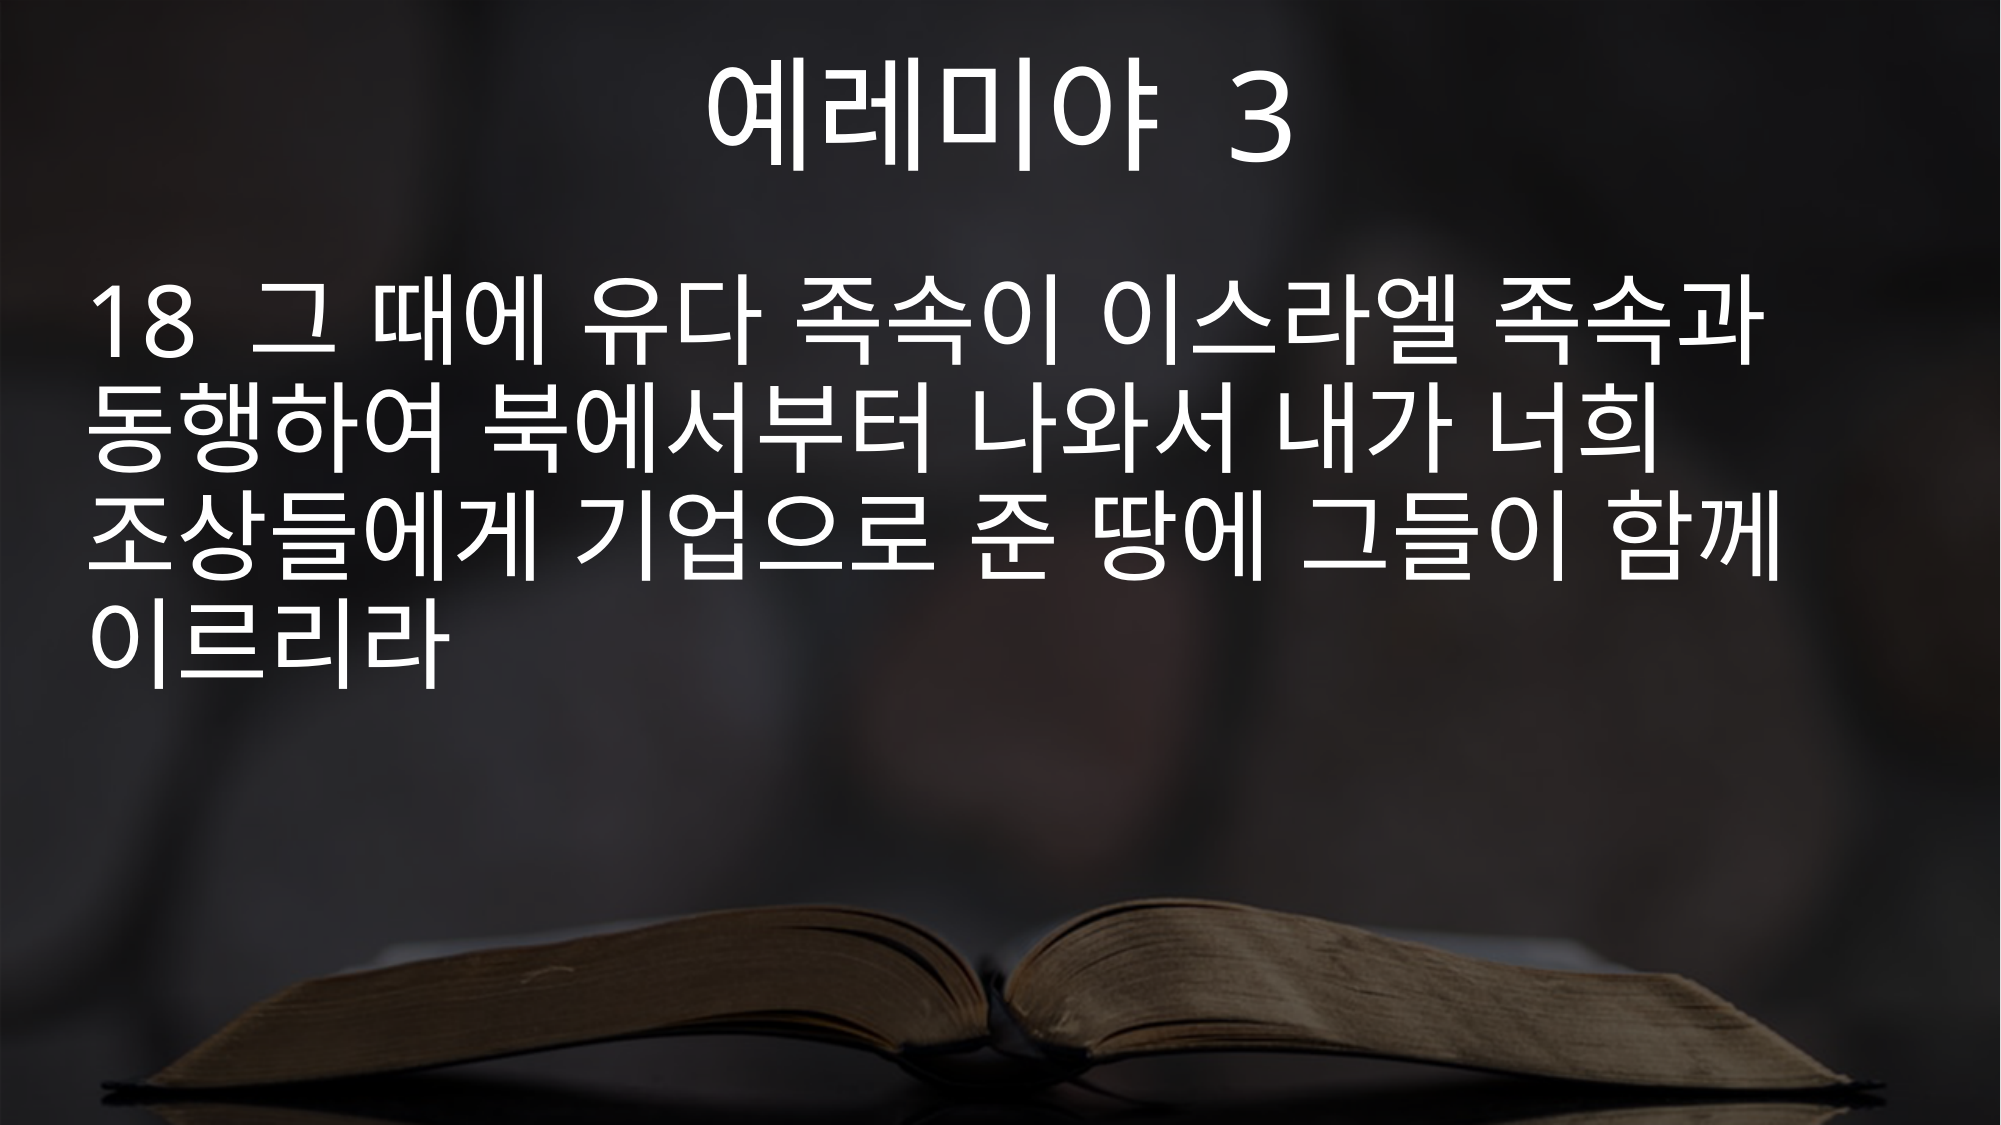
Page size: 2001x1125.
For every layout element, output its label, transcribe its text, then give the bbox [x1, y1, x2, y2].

list 18 그 때에 유다 족속이 이스라엘 족속과 동행하여 북에서부터 나와서 내가 너희 조상들에게 기업으로 준 땅에 그들이 함께 이르리라 [69, 263, 1953, 423]
picture [0, 0, 2001, 1125]
footer 예레미야 3 [0, 32, 2000, 192]
